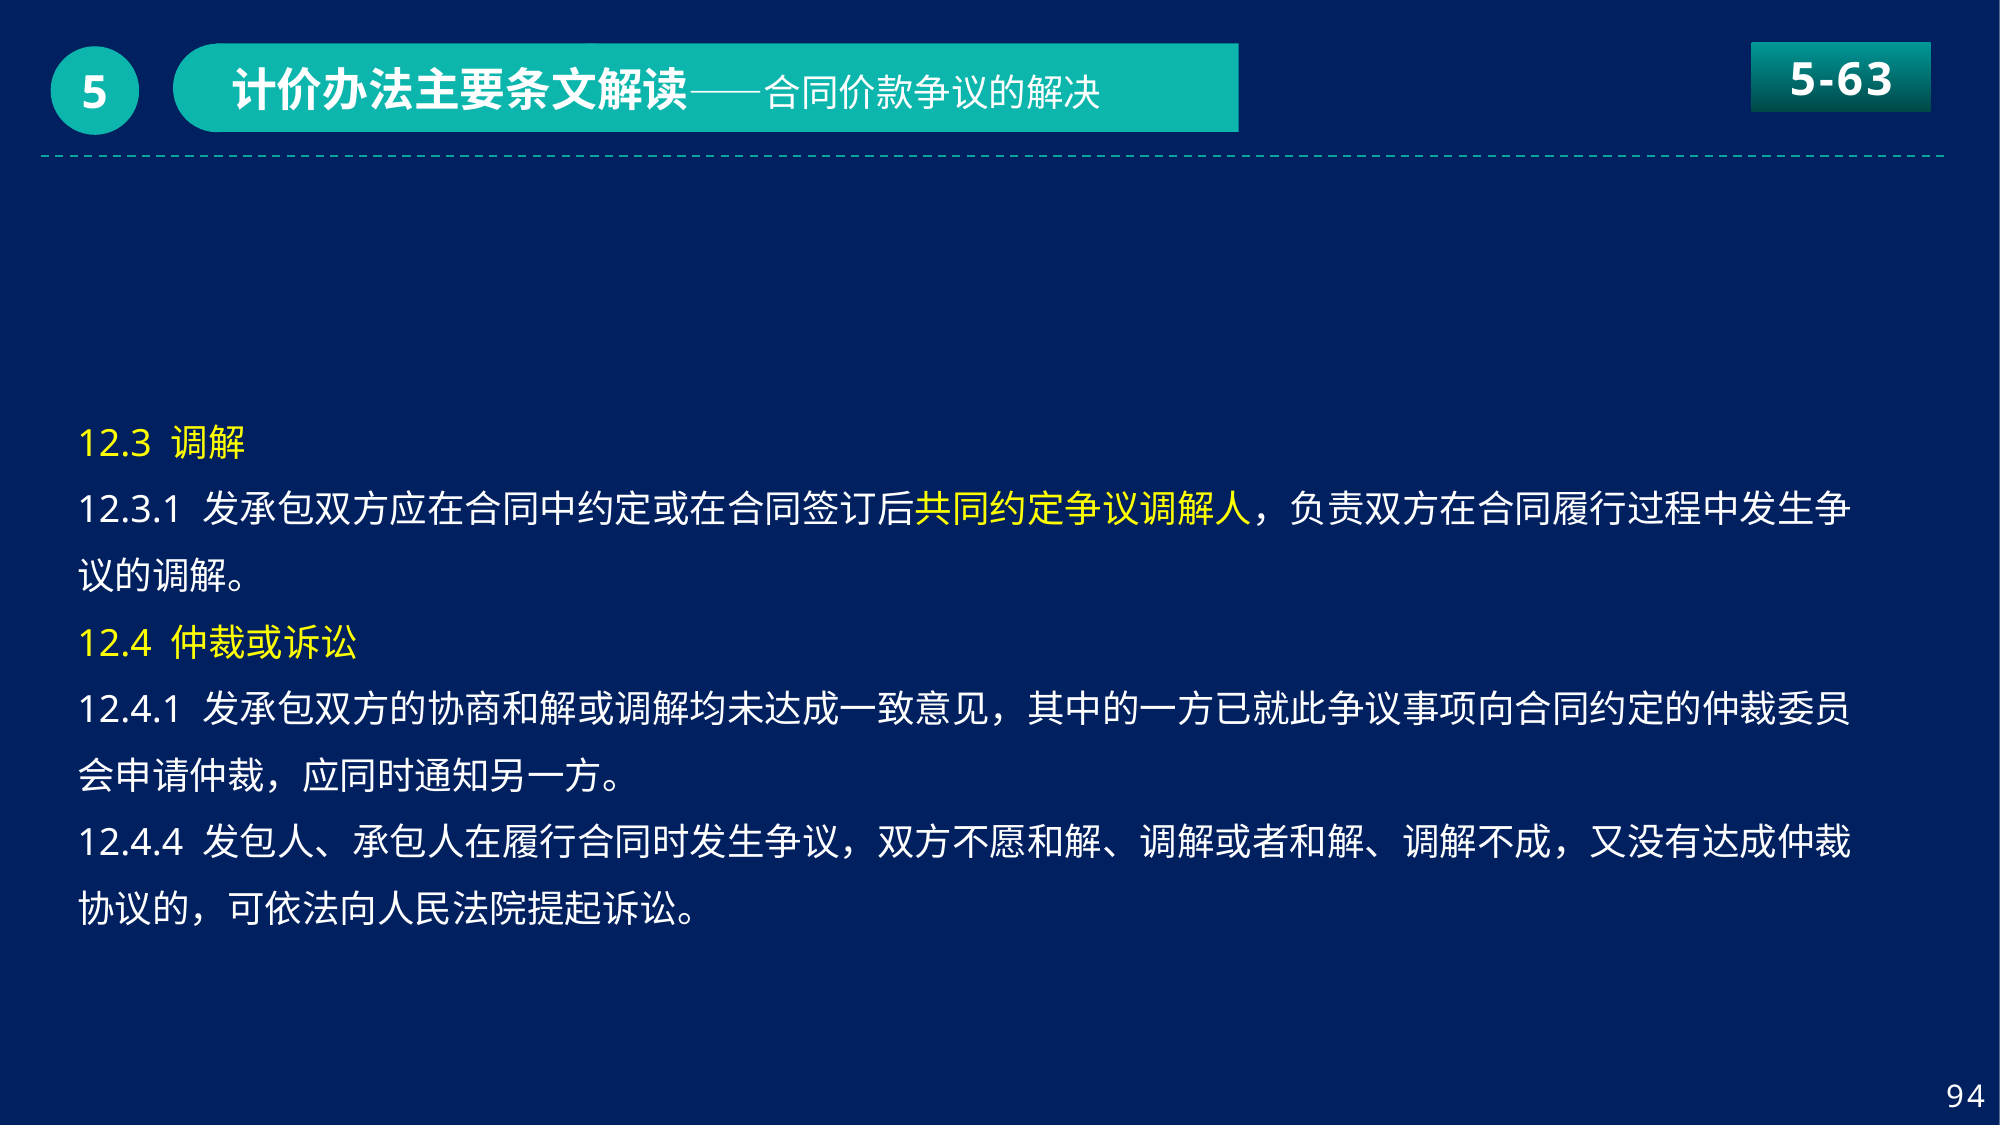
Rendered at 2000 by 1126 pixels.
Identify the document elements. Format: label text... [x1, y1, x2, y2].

text_box 12.3 调解 12.3.1 发承包双方应在合同中约定或在合同签订后共同约定争议调解人，负责双方在合同履行过程中发生争议的调解。 12.4 仲裁或诉讼 12.4.1 发承包双方的协商和解或调解均未达成一致意见，其中的一方已就此争议事项向合同约定的仲裁委员会申请仲裁，应同时通知另一方。 12.4.4 发包人、承包人在履行合同时发生争议，双方不愿和解、调解或者和解、调解不成，又没有达成仲裁协议的，可依法向人民法院提起诉讼。 [63, 390, 1891, 937]
text_box 94 [1905, 1065, 2000, 1126]
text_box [40, 43, 1950, 157]
